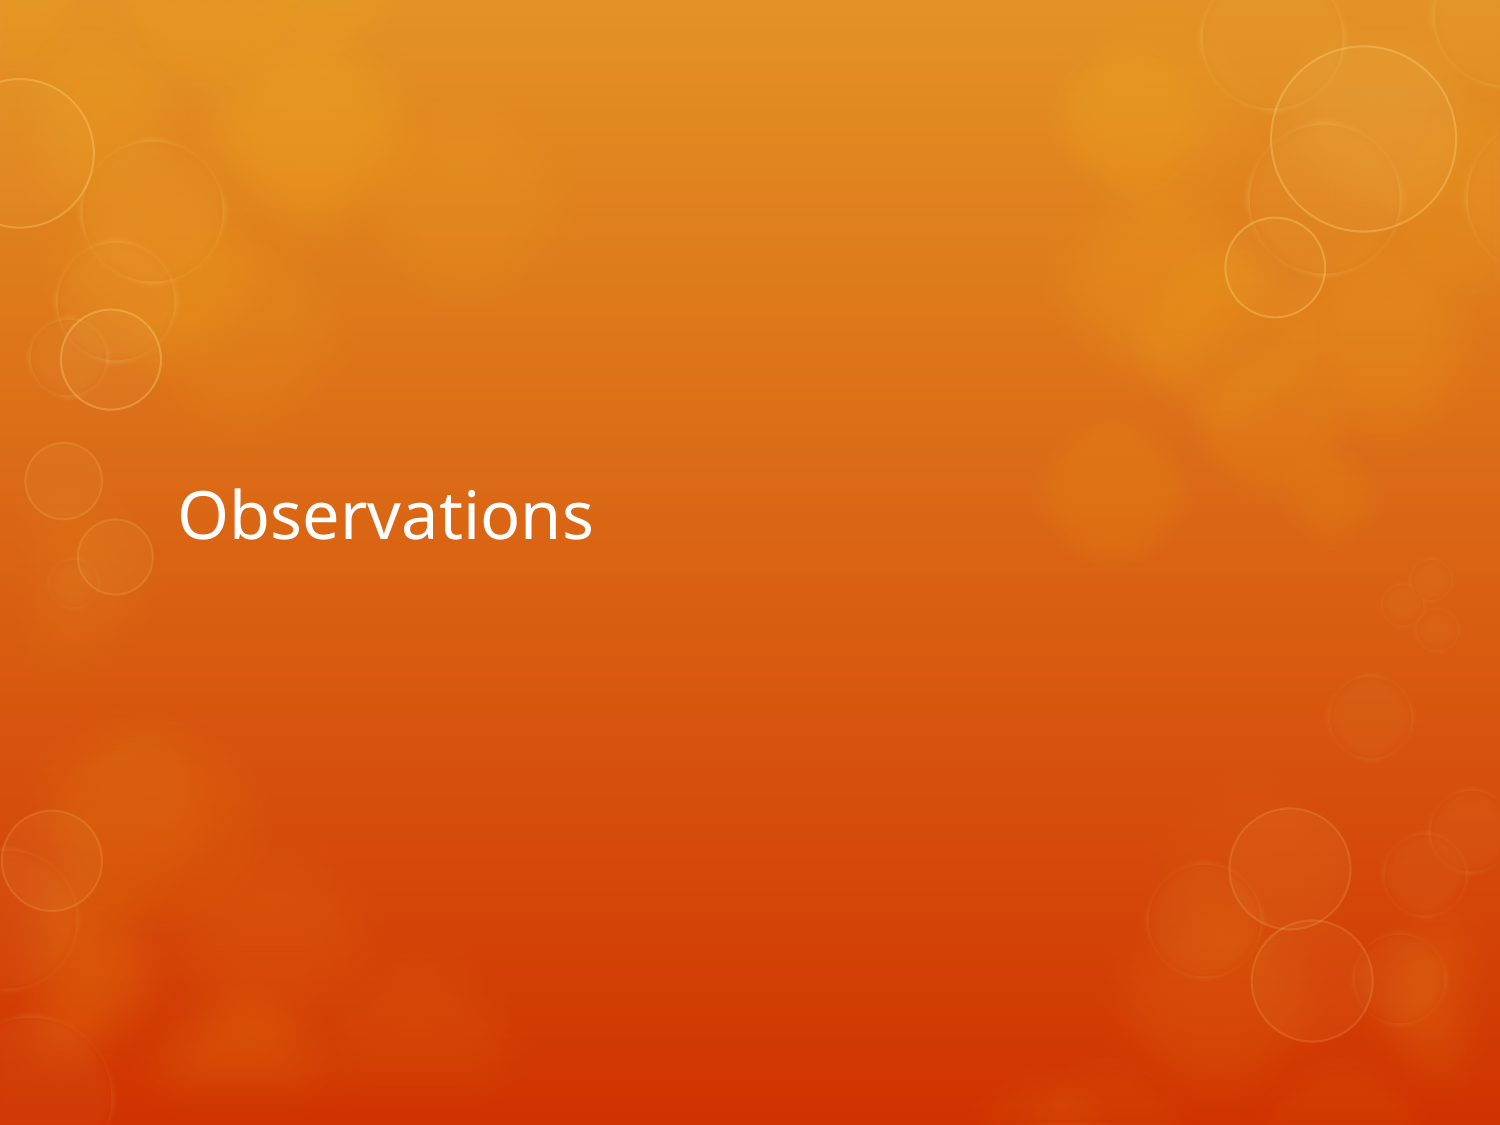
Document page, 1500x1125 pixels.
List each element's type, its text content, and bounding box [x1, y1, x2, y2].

title Observations [162, 437, 1332, 590]
